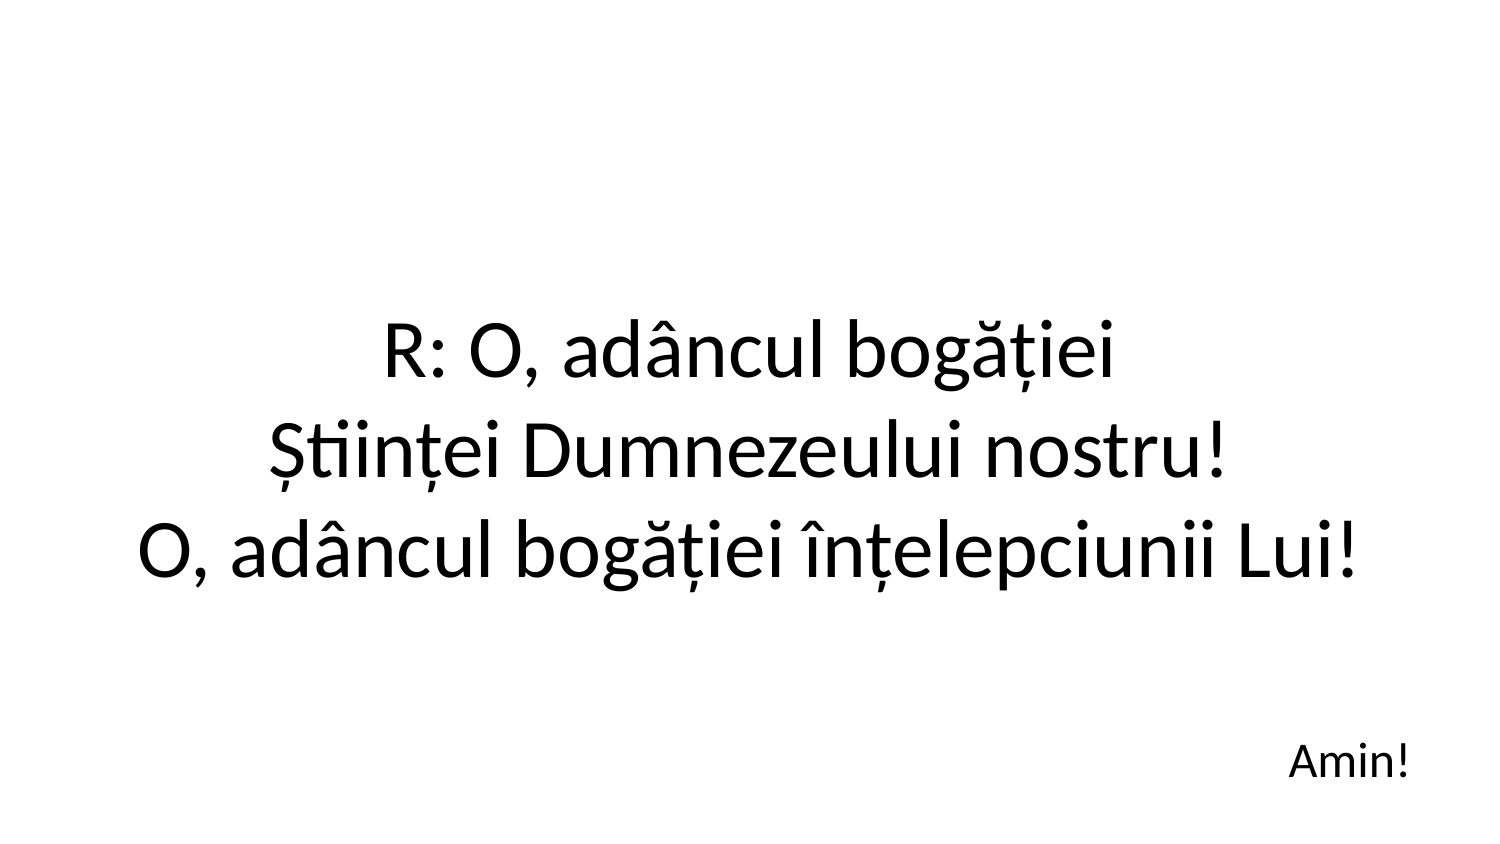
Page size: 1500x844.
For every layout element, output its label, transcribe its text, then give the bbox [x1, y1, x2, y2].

text_box Amin! [1273, 674, 1427, 795]
text_box R: O, adâncul bogăției Științei Dumnezeului nostru! O, adâncul bogăției înțelepciunii Lui! [122, 242, 1378, 602]
